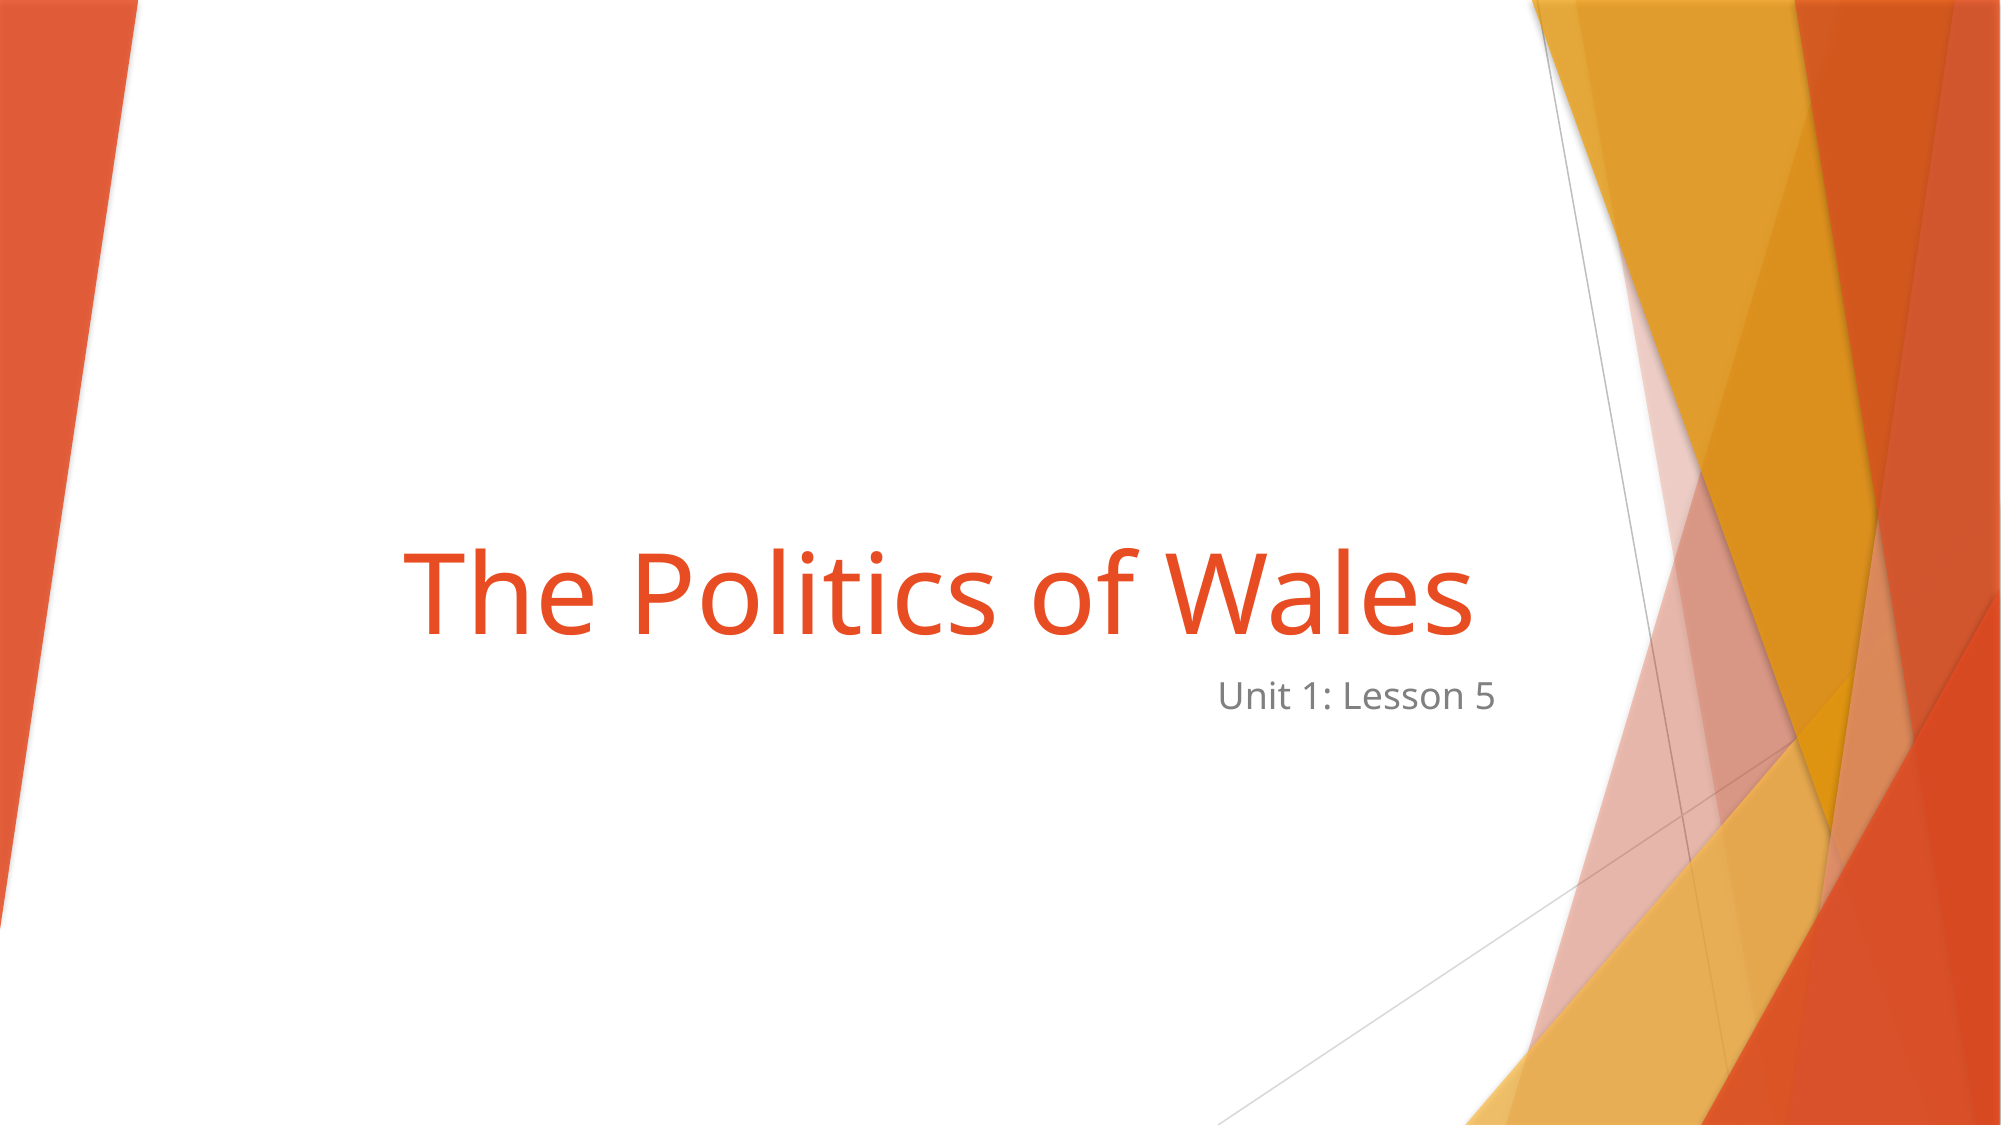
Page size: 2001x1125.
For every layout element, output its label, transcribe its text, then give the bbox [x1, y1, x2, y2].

subtitle Unit 1: Lesson 5 [247, 664, 1522, 845]
title The Politics of Wales [247, 394, 1522, 664]
